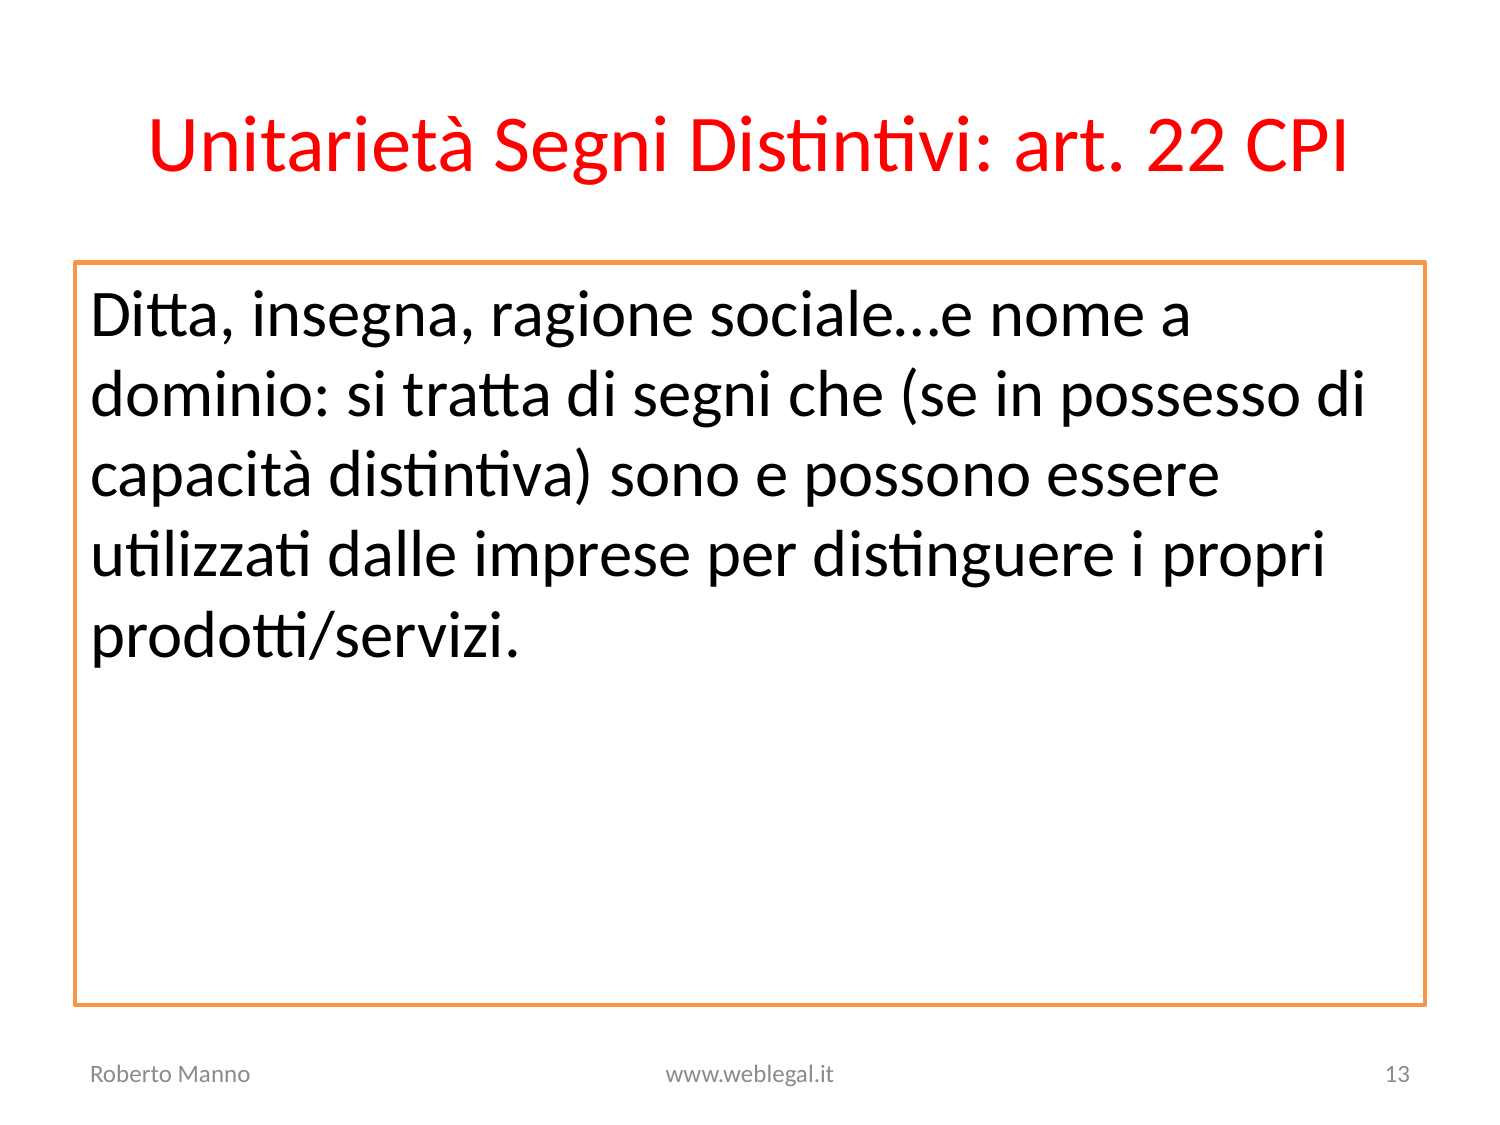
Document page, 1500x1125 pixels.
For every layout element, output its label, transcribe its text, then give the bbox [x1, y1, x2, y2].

slide_number Roberto Manno [75, 1042, 425, 1103]
title Unitarietà Segni Distintivi: art. 22 CPI [75, 45, 1425, 233]
footer www.weblegal.it [512, 1042, 988, 1103]
slide_number 13 [1074, 1042, 1425, 1103]
list Ditta, insegna, ragione sociale…e nome a dominio: si tratta di segni che (se in possesso di capacità distintiva) sono e possono essere utilizzati dalle imprese per distinguere i propri prodotti/servizi. [73, 260, 1427, 1007]
